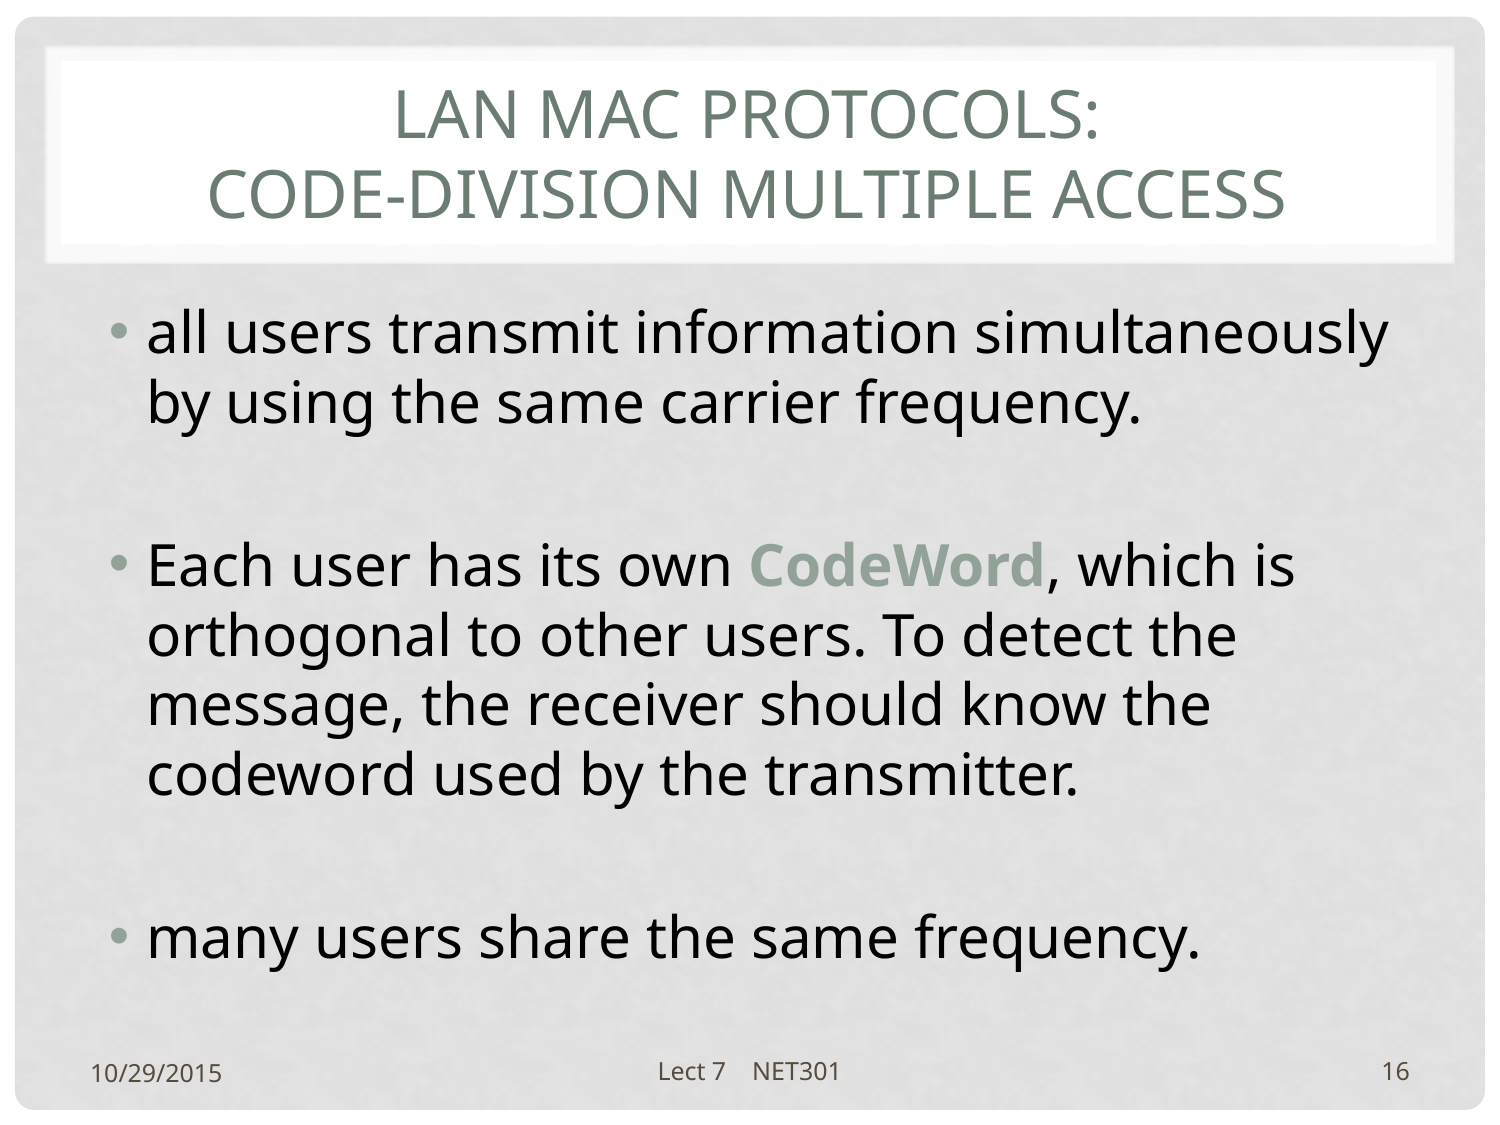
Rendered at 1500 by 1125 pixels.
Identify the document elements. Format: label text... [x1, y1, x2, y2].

slide_number 16 [1074, 1042, 1425, 1103]
footer Lect 7 NET301 [512, 1042, 988, 1103]
title LAN MAC protocols: Code-Division Multiple Access [69, 66, 1425, 238]
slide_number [75, 1042, 425, 1103]
list all users transmit information simultaneously by using the same carrier frequency. Each user has its own CodeWord, which is orthogonal to other users. To detect the message, the receiver should know the codeword used by the transmitter. many users share the same frequency. [75, 287, 1425, 1005]
